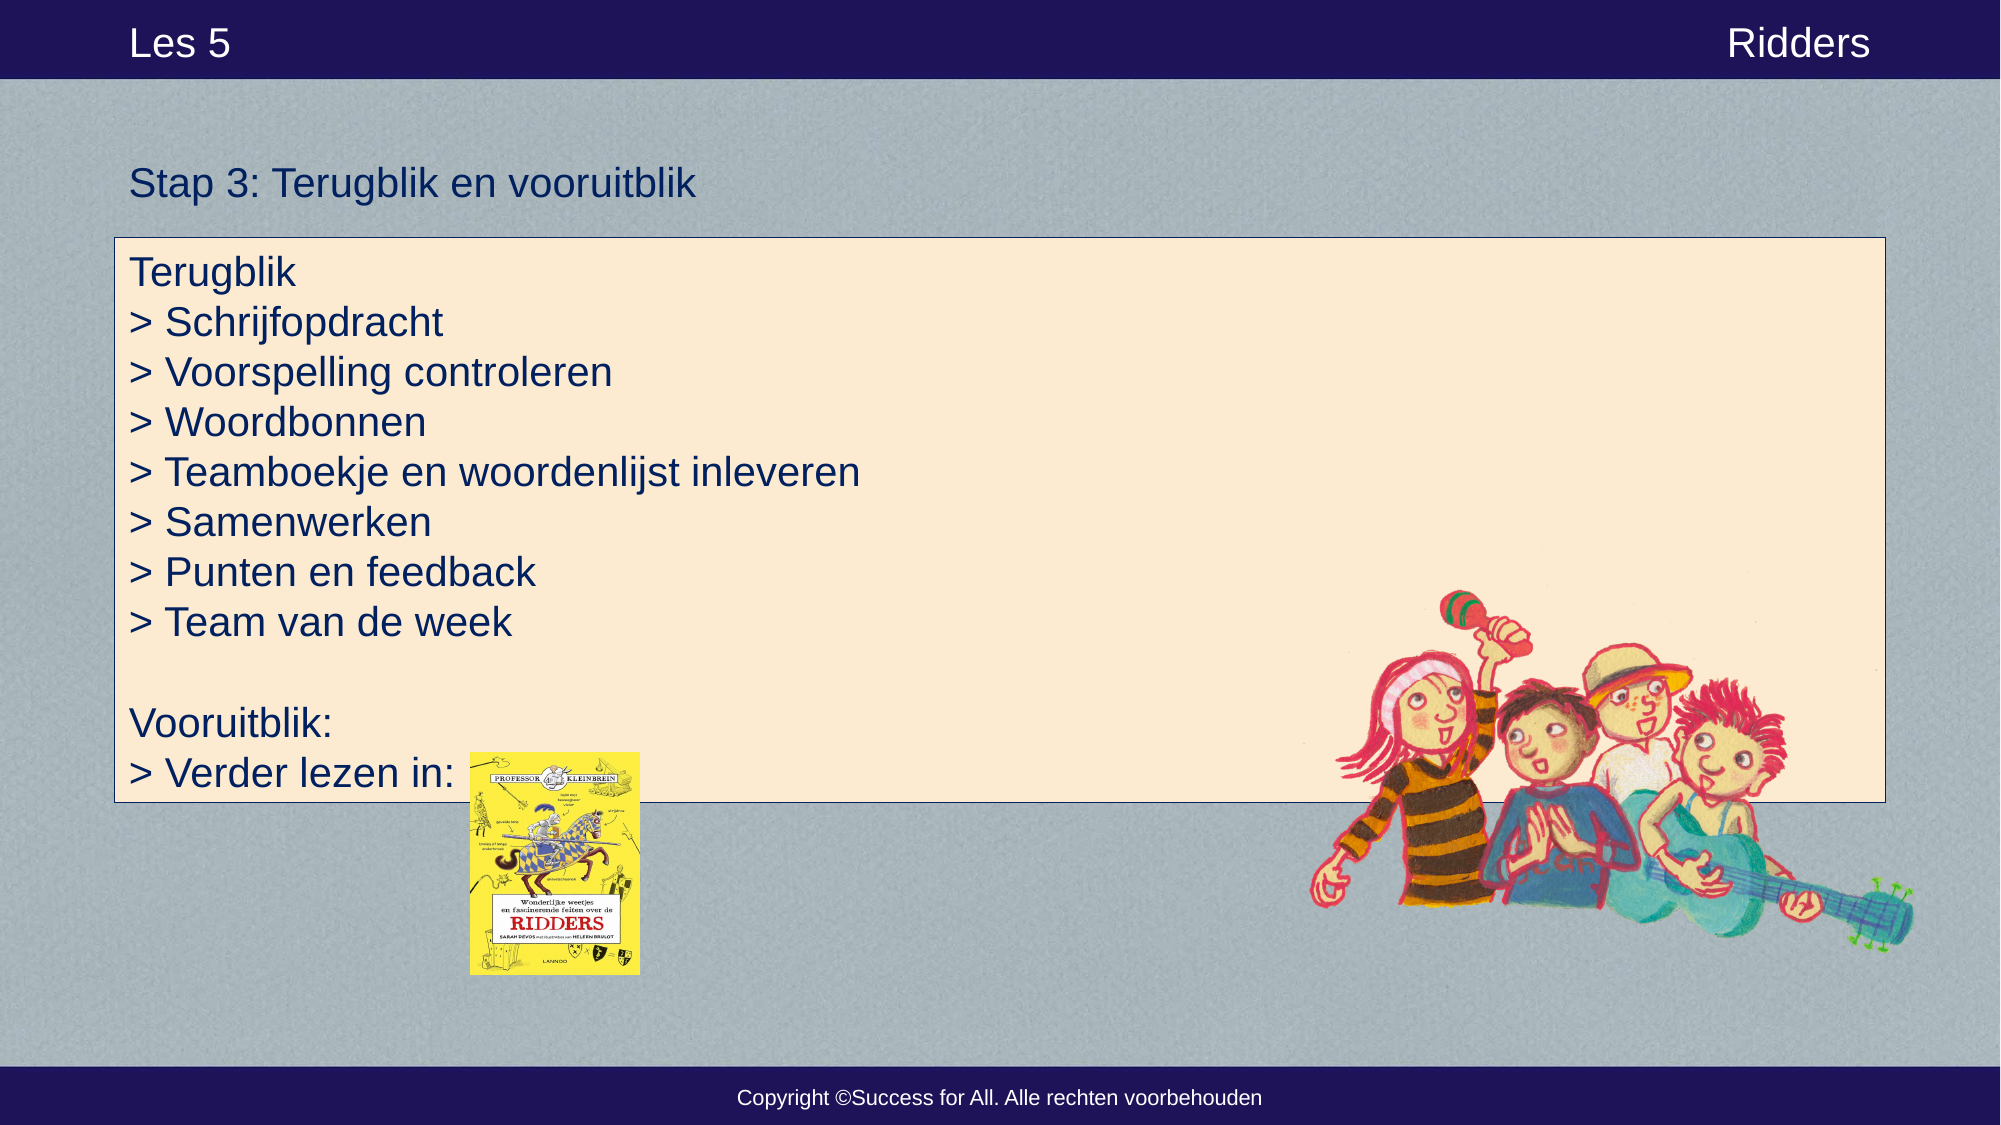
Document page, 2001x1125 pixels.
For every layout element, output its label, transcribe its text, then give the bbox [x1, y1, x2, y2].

text_box Copyright ©Success for All. Alle rechten voorbehouden [0, 1076, 2000, 1125]
text_box Les 5 [114, 8, 354, 73]
picture [0, 0, 2001, 1125]
text_box Stap 3: Terugblik en vooruitblik [113, 148, 1635, 214]
text_box Ridders [999, 8, 1886, 73]
text_box Terugblik > Schrijfopdracht > Voorspelling controleren > Woordbonnen > Teamboekje en woordenlijst inleveren > Samenwerken > Punten en feedback > Team van de week Vooruitblik: > Verder lezen in: [114, 237, 1886, 803]
